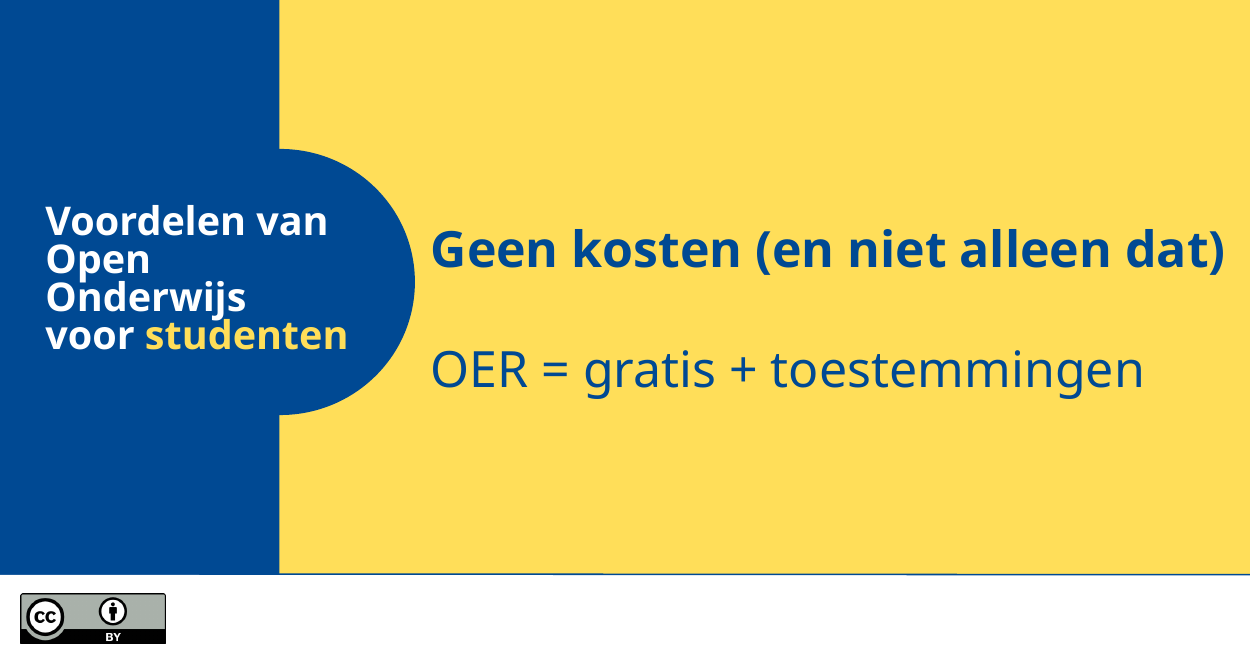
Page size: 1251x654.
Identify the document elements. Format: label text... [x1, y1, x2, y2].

text_box [0, 0, 280, 573]
text_box Geen kosten (en niet alleen dat) OER = gratis + toestemmingen [415, 202, 1250, 413]
text_box [181, 148, 415, 416]
text_box [0, 582, 1250, 654]
picture [20, 592, 166, 645]
text_box Voordelen van Open Onderwijs voor studenten [30, 190, 371, 372]
